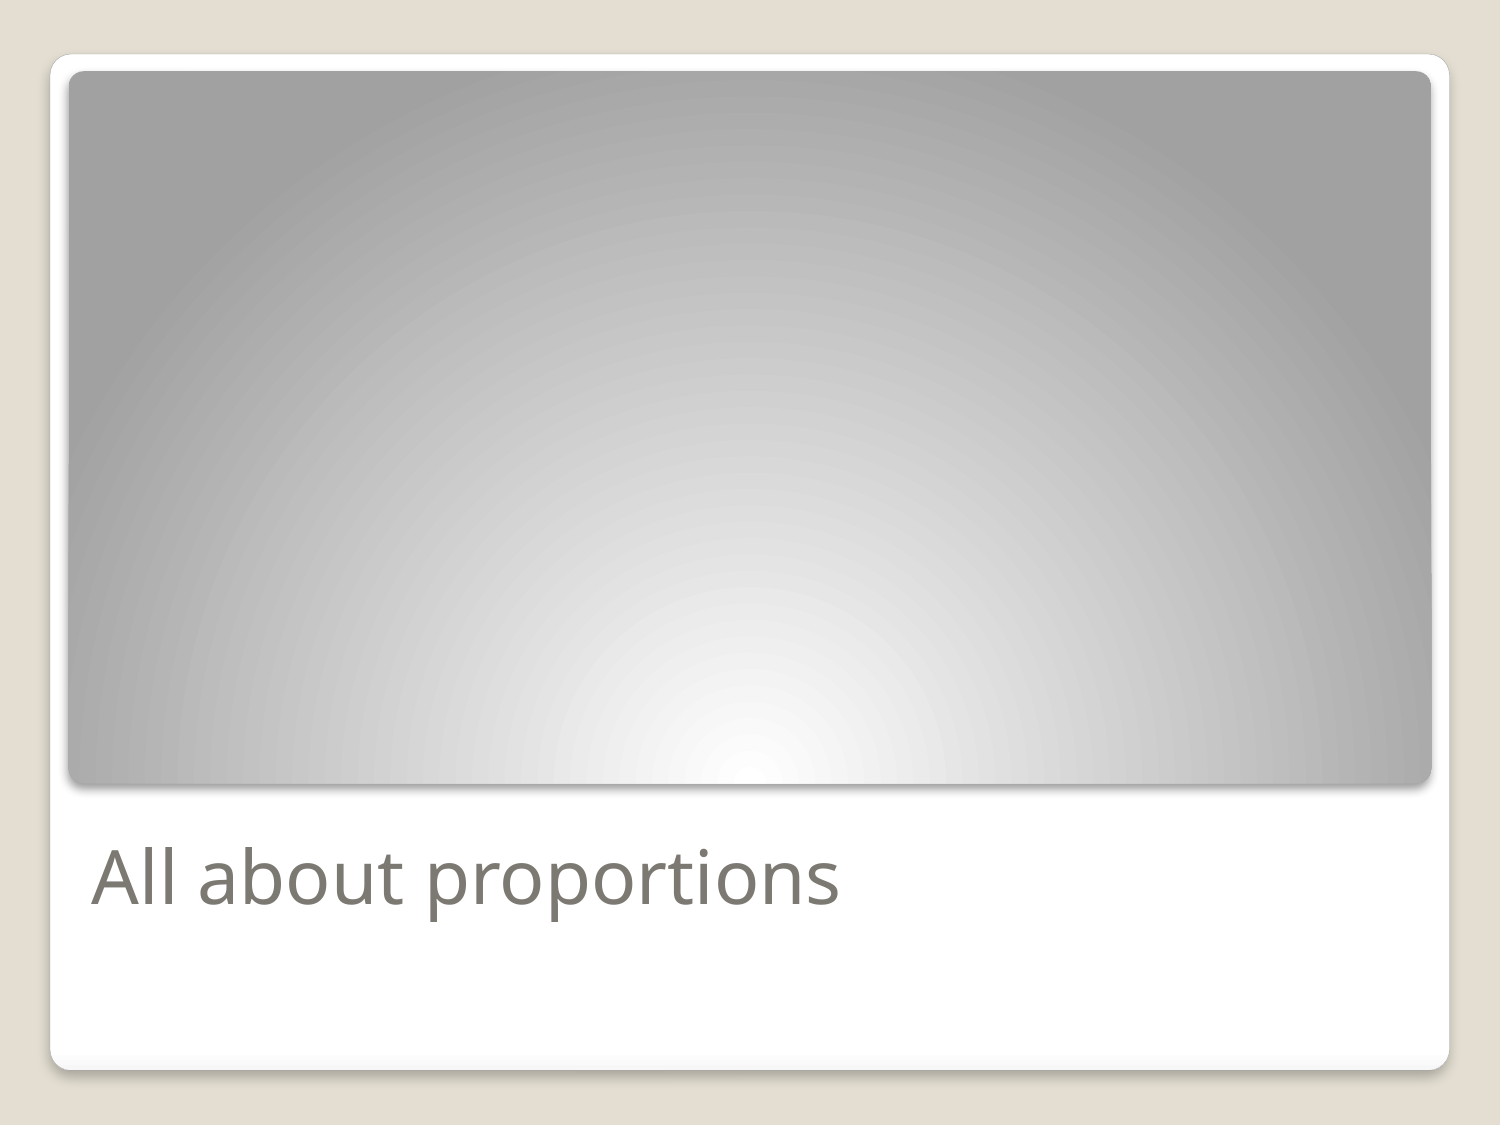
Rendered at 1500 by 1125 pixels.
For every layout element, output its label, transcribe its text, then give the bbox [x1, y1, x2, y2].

title All about proportions [76, 808, 1420, 920]
